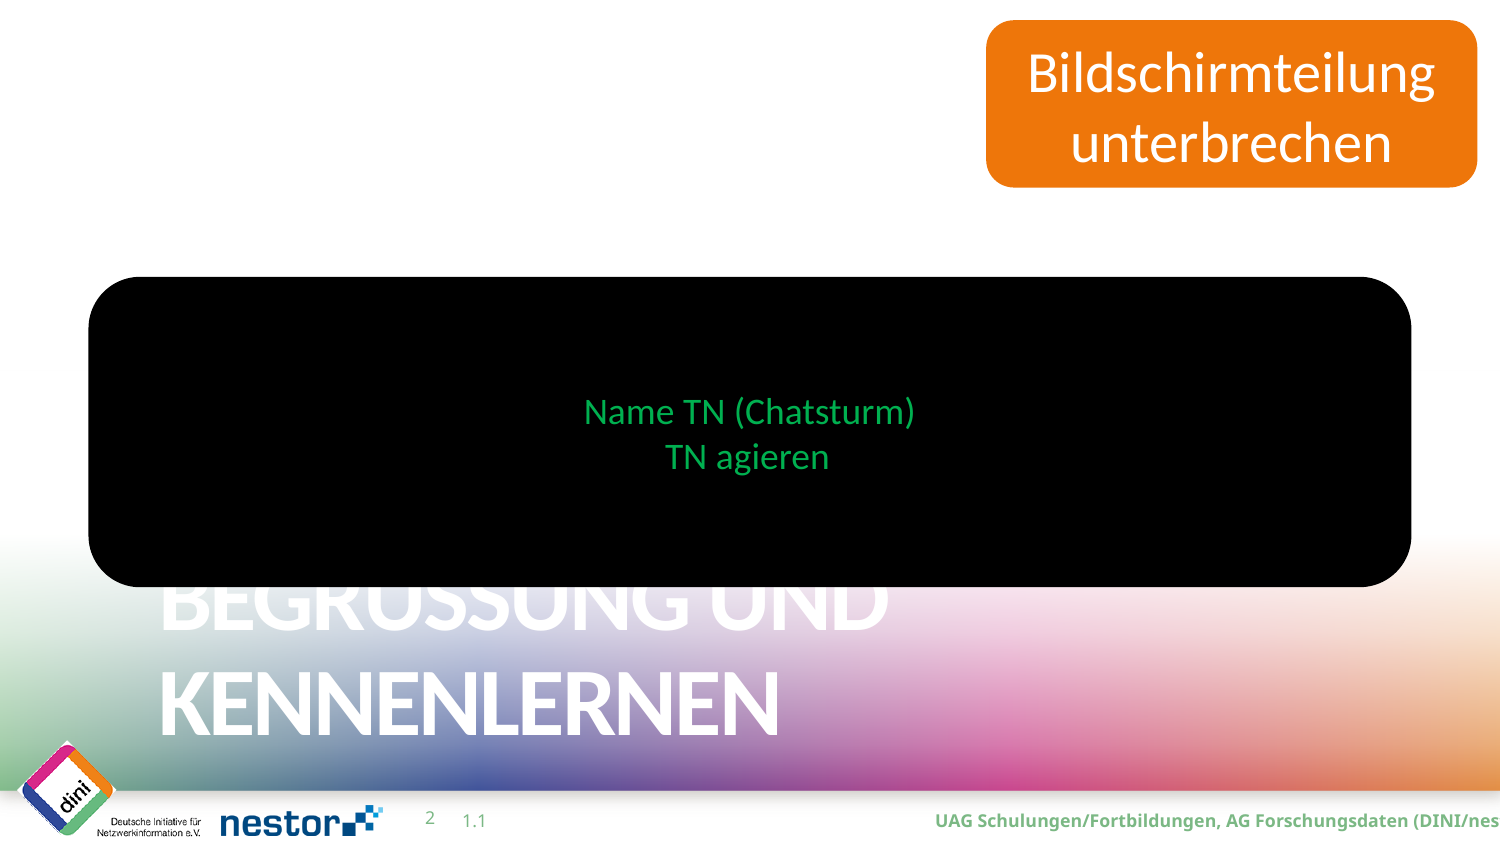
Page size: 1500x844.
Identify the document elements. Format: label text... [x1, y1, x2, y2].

title Begrüssung und Kennenlernen [149, 604, 1495, 765]
slide_number 1 [406, 801, 454, 841]
text_box 1.1 [433, 801, 502, 838]
text_box Bildschirmteilung unterbrechen [986, 20, 1478, 188]
text_box Name TN (Chatsturm) TN agieren [88, 276, 1412, 588]
picture [0, 368, 1500, 844]
